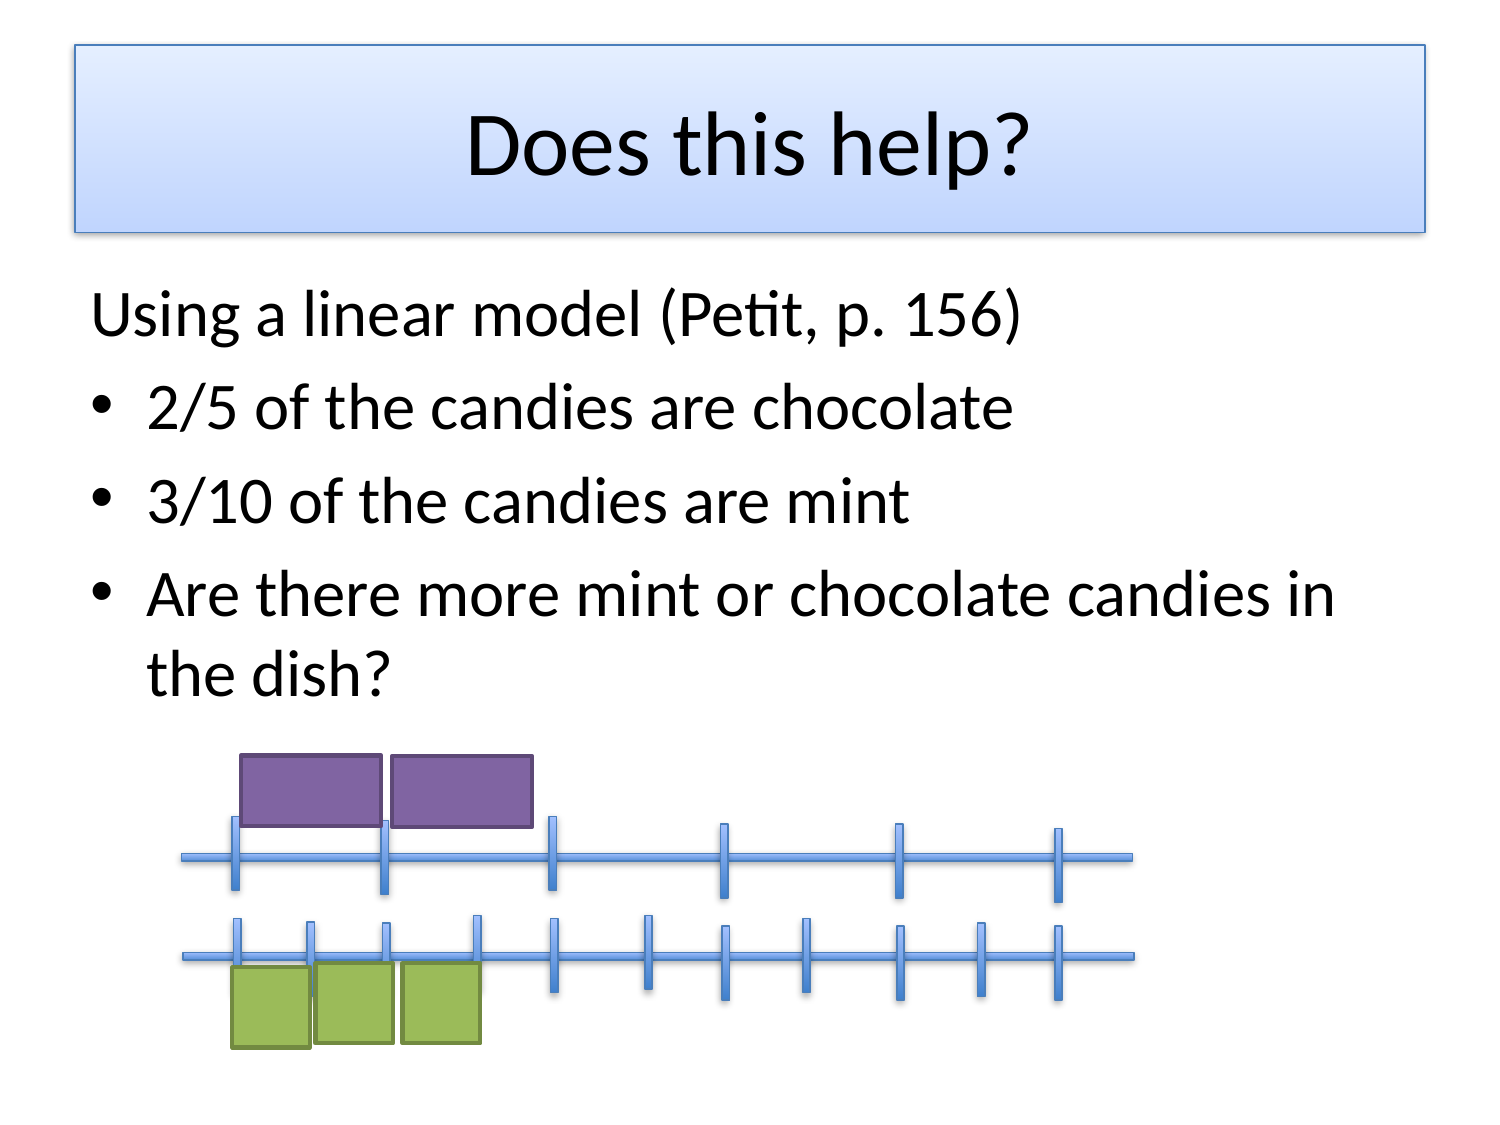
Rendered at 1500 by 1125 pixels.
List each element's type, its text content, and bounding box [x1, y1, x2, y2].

text_box [486, 952, 545, 961]
text_box [395, 952, 468, 961]
text_box [230, 965, 312, 1050]
text_box [400, 961, 482, 1045]
text_box [908, 853, 1049, 862]
text_box [246, 952, 301, 961]
text_box [657, 952, 716, 961]
text_box [720, 823, 729, 899]
text_box [815, 952, 891, 961]
list Using a linear model (Petit, p. 156) 2/5 of the candies are chocolate 3/10 of the candies are mint Are there more mint or chocolate candies in the dish? [75, 262, 1425, 824]
text_box [382, 922, 391, 961]
text_box [320, 952, 377, 961]
text_box [895, 823, 904, 899]
text_box [563, 952, 639, 961]
text_box [182, 952, 228, 961]
title Does this help? [74, 44, 1426, 233]
text_box [1054, 828, 1063, 903]
text_box [732, 853, 890, 862]
text_box [721, 925, 730, 1001]
text_box [990, 952, 1049, 961]
text_box [1066, 853, 1133, 862]
text_box [562, 853, 715, 862]
text_box [473, 915, 482, 961]
text_box [550, 918, 559, 993]
text_box [306, 921, 315, 997]
text_box [733, 952, 797, 961]
text_box [1054, 925, 1063, 1001]
text_box [977, 922, 986, 997]
text_box [233, 918, 242, 965]
text_box [244, 853, 375, 862]
text_box [909, 952, 972, 961]
text_box [380, 820, 389, 895]
text_box [802, 918, 811, 993]
text_box [644, 915, 653, 990]
text_box [1066, 952, 1135, 961]
text_box [394, 853, 543, 862]
text_box [181, 853, 226, 862]
text_box [313, 961, 395, 1045]
text_box [239, 753, 383, 828]
text_box [231, 816, 240, 891]
text_box [548, 816, 557, 891]
text_box [896, 925, 905, 1001]
text_box [390, 754, 534, 829]
